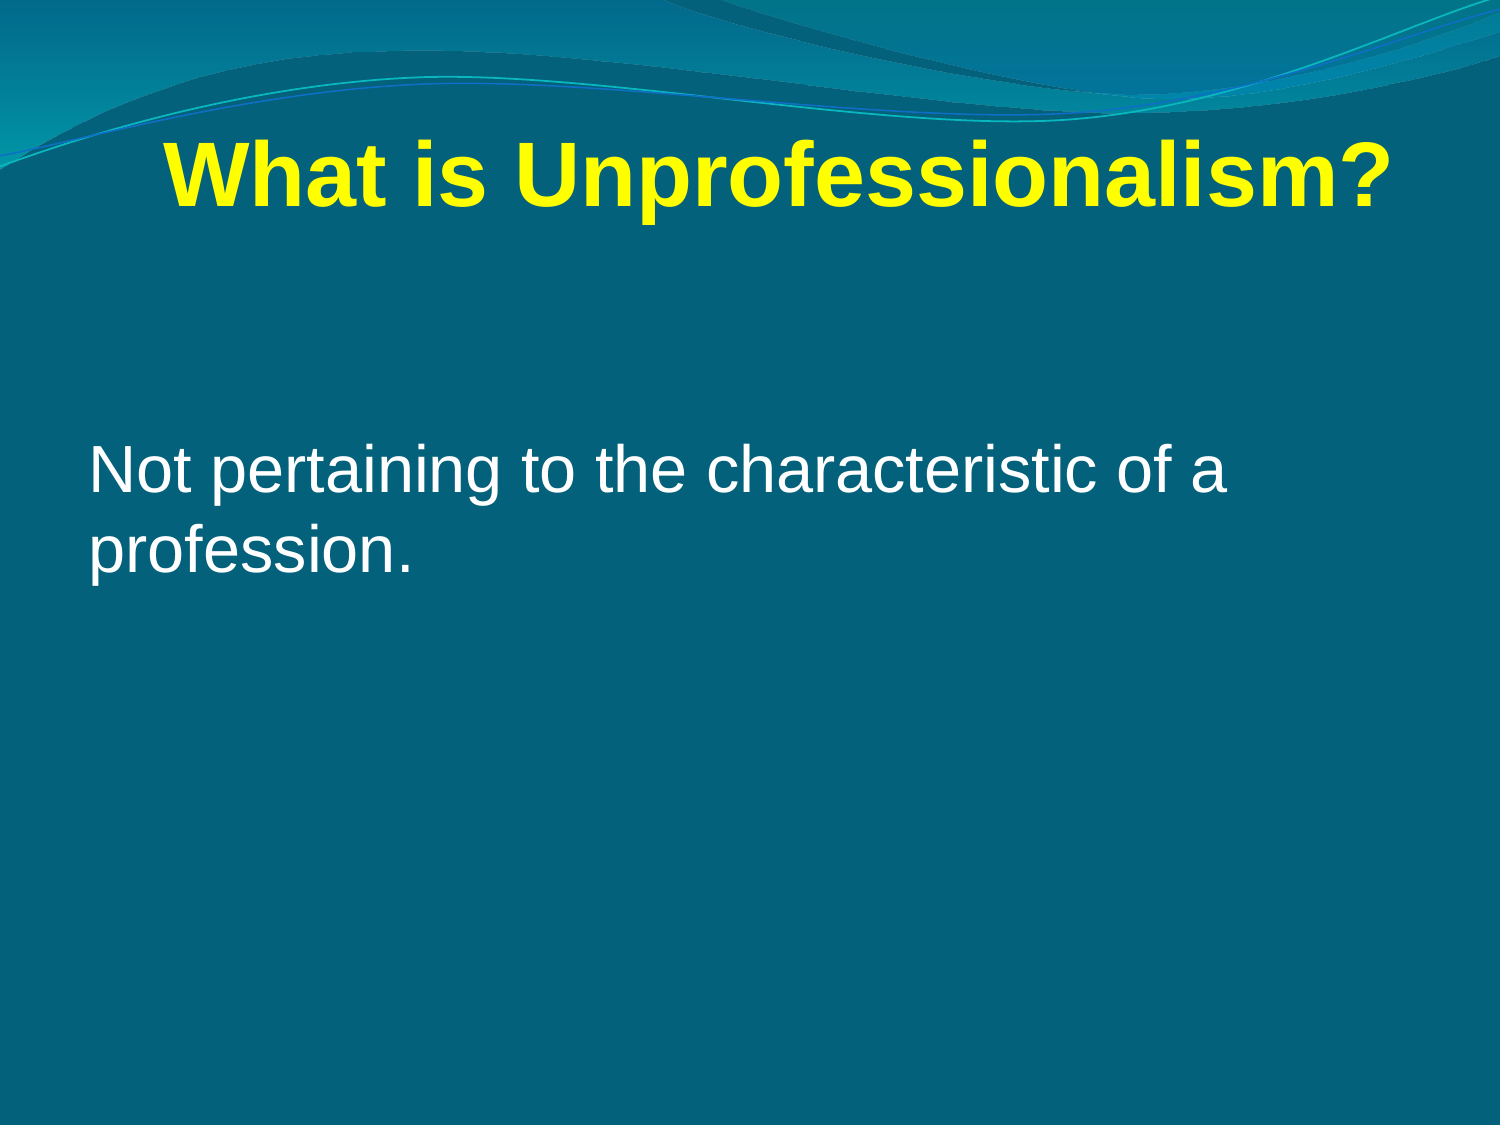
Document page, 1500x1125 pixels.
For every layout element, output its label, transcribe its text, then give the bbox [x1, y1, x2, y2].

title What is Unprofessionalism? [112, 50, 1450, 225]
subtitle Not pertaining to the characteristic of a profession. [88, 324, 1500, 1013]
